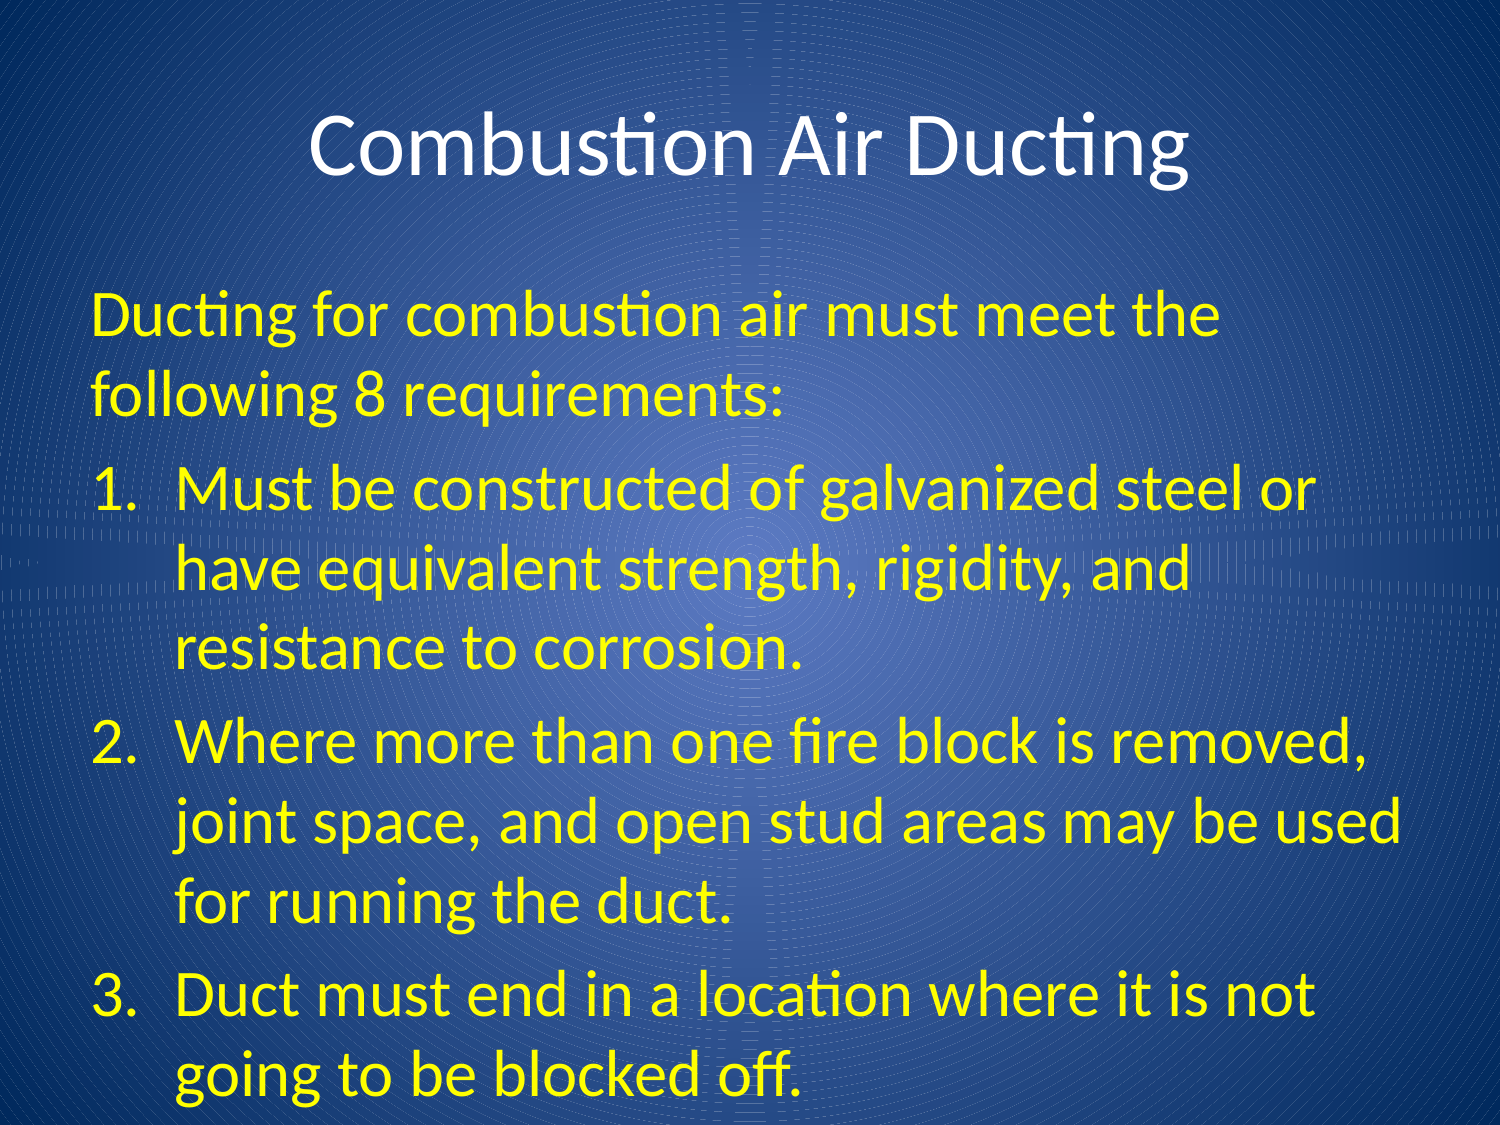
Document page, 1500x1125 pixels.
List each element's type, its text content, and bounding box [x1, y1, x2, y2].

list Ducting for combustion air must meet the following 8 requirements: Must be constructed of galvanized steel or have equivalent strength, rigidity, and resistance to corrosion. Where more than one fire block is removed, joint space, and open stud areas may be used for running the duct. Duct must end in a location where it is not going to be blocked off. [75, 262, 1425, 1005]
title Combustion Air Ducting [75, 45, 1425, 233]
